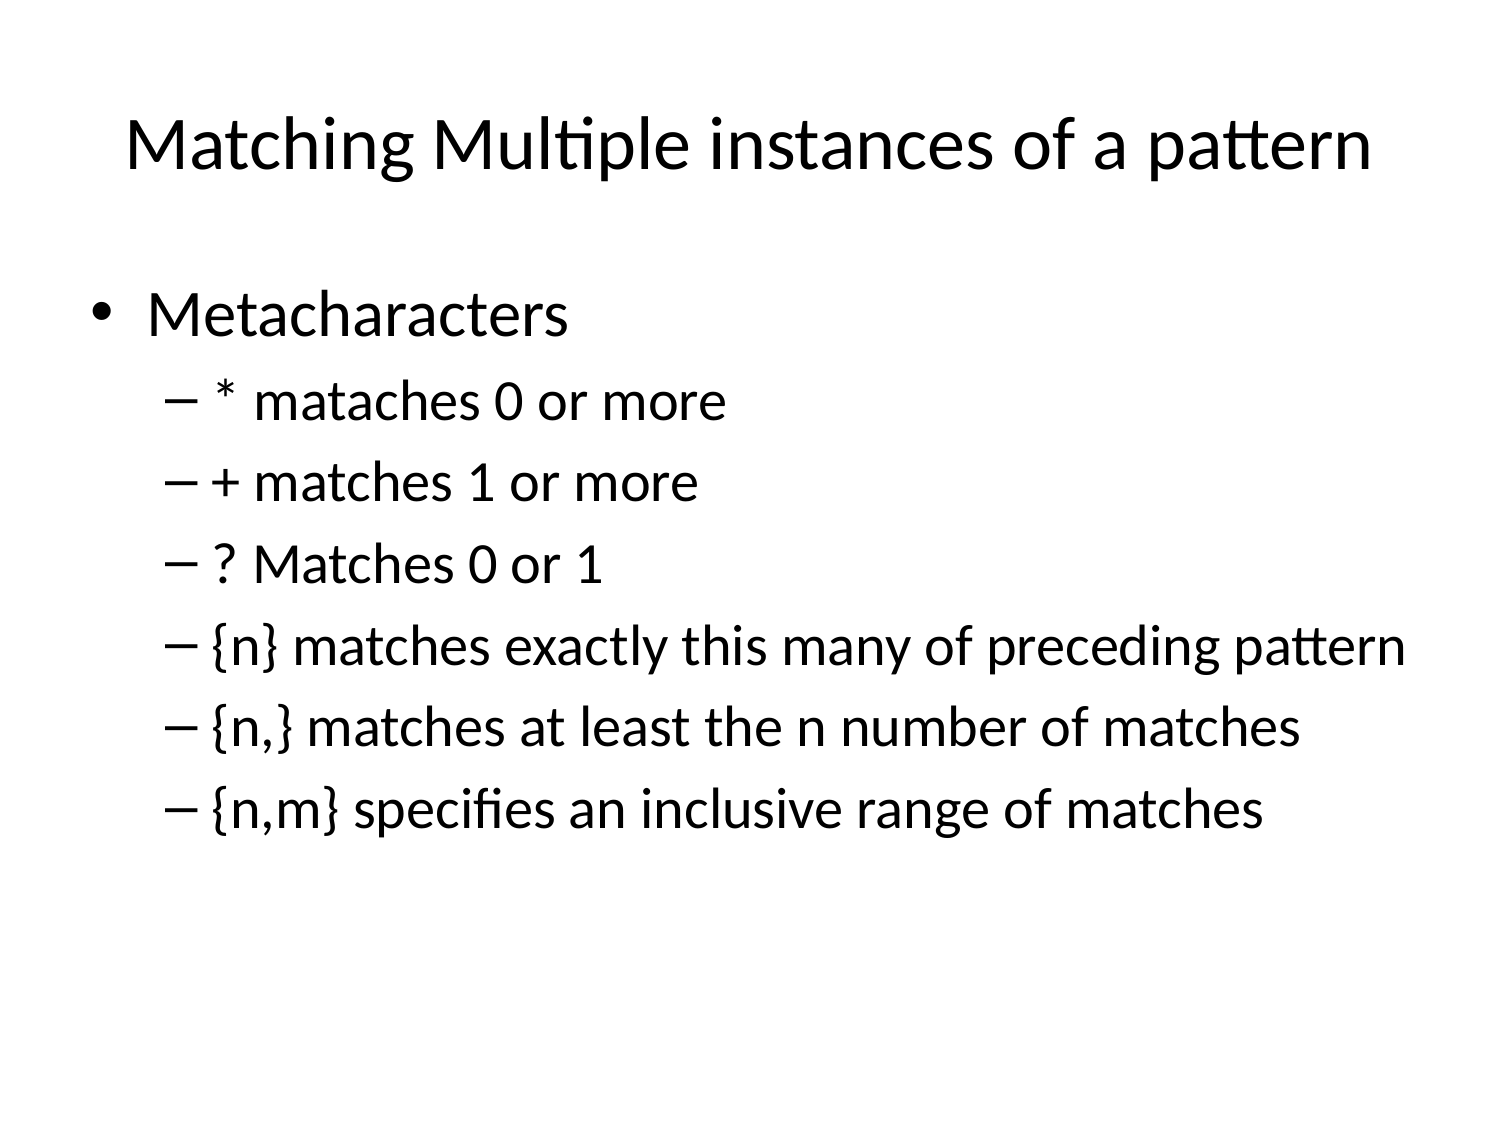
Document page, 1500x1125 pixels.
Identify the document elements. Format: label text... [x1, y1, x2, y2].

title Matching Multiple instances of a pattern [75, 45, 1425, 233]
list Metacharacters * mataches 0 or more + matches 1 or more ? Matches 0 or 1 {n} matches exactly this many of preceding pattern {n,} matches at least the n number of matches {n,m} specifies an inclusive range of matches [75, 262, 1425, 1005]
